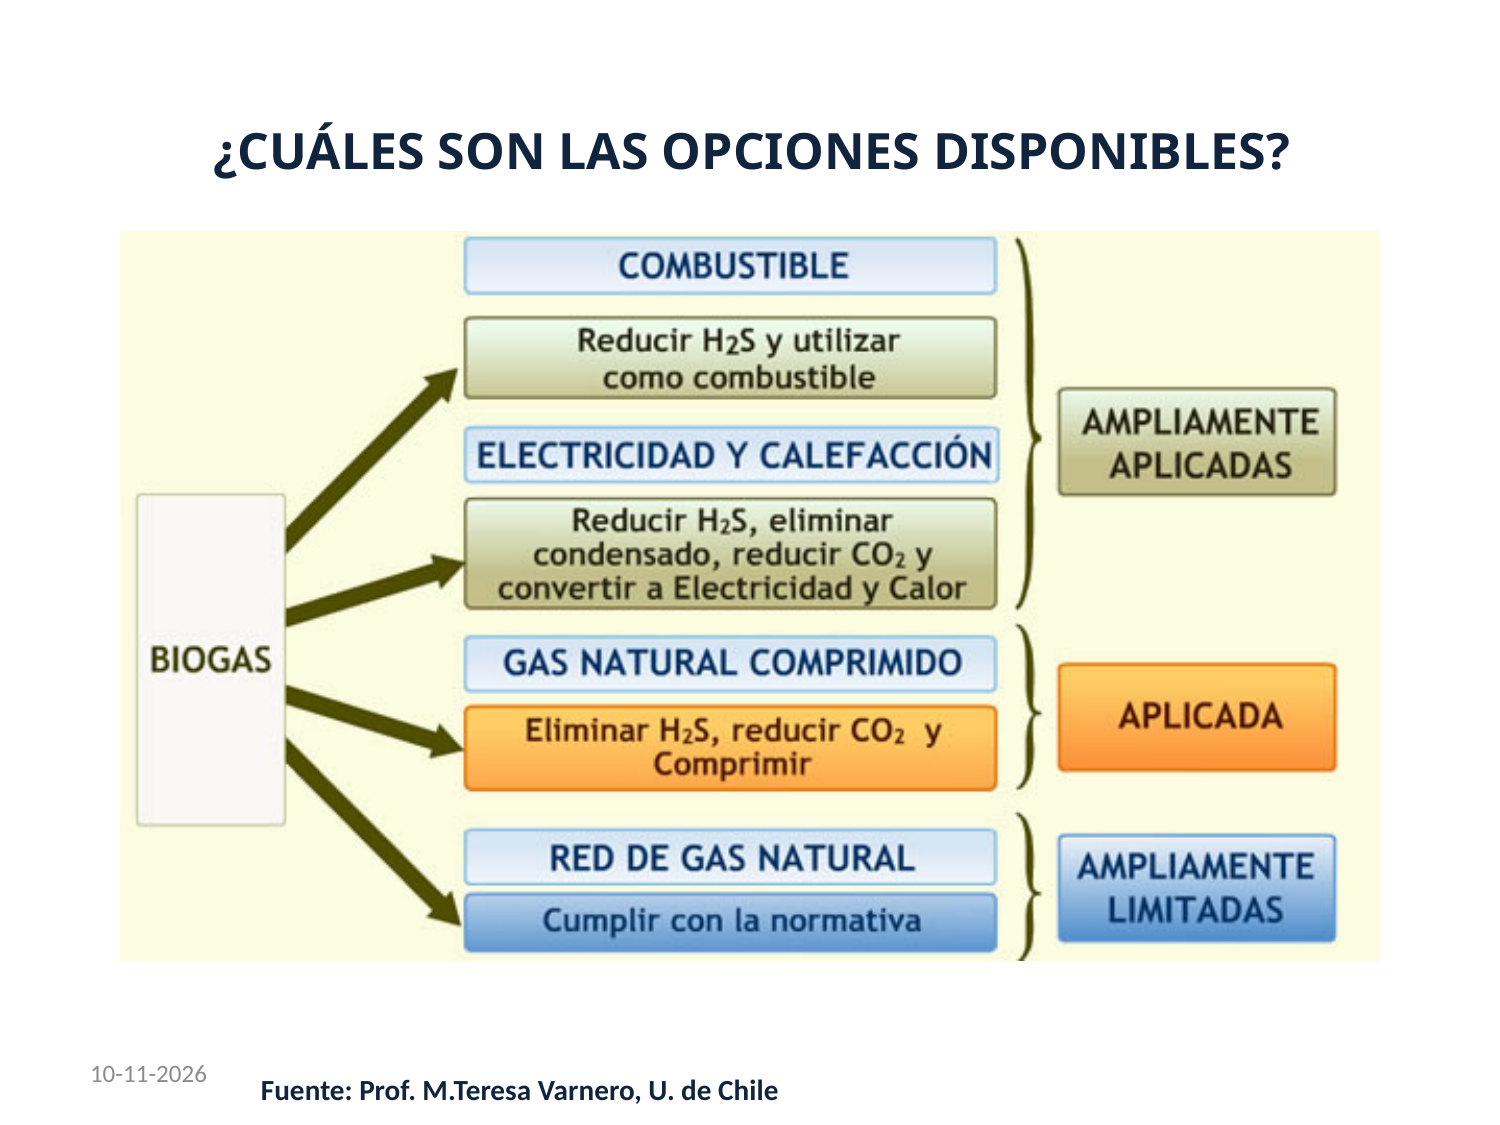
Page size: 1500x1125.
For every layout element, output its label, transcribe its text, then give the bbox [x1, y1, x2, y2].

text_box ¿CUÁLES SON LAS OPCIONES DISPONIBLES? [76, 90, 1427, 209]
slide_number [75, 1042, 425, 1103]
picture [120, 231, 1380, 962]
text_box Fuente: Prof. M.Teresa Varnero, U. de Chile [246, 1064, 1231, 1114]
